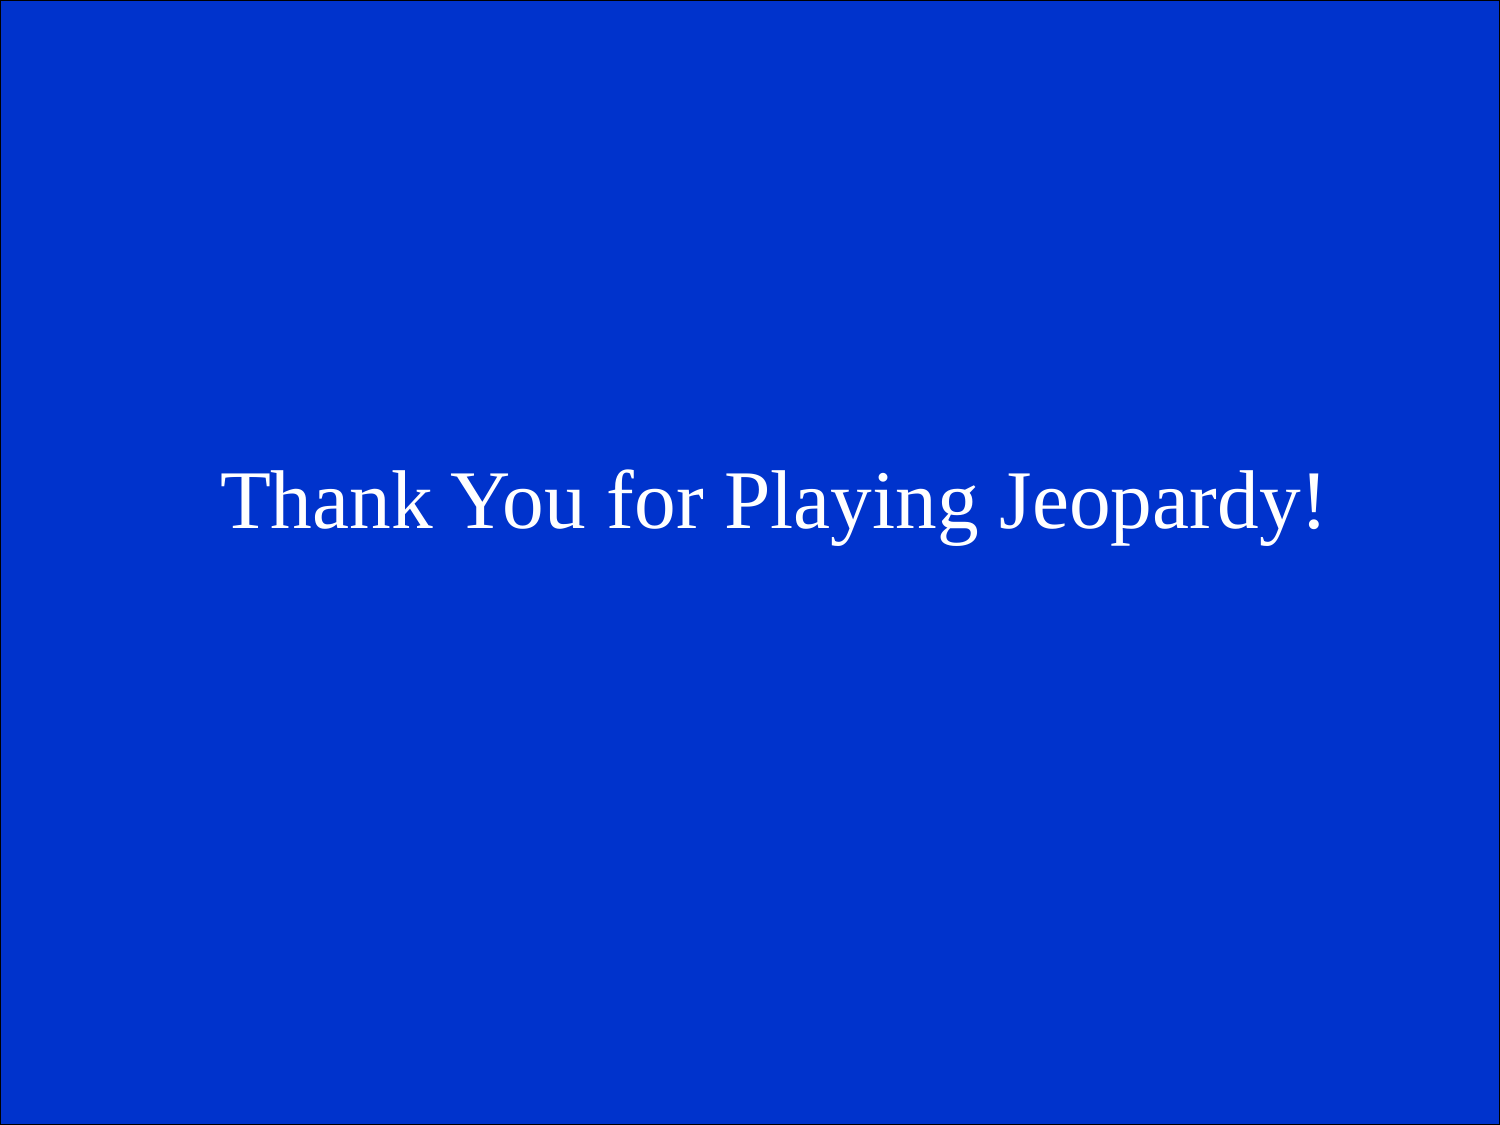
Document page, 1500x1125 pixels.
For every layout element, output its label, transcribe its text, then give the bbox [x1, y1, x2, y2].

text_box [0, 0, 1500, 1125]
text_box Thank You for Playing Jeopardy! [187, 437, 1363, 553]
